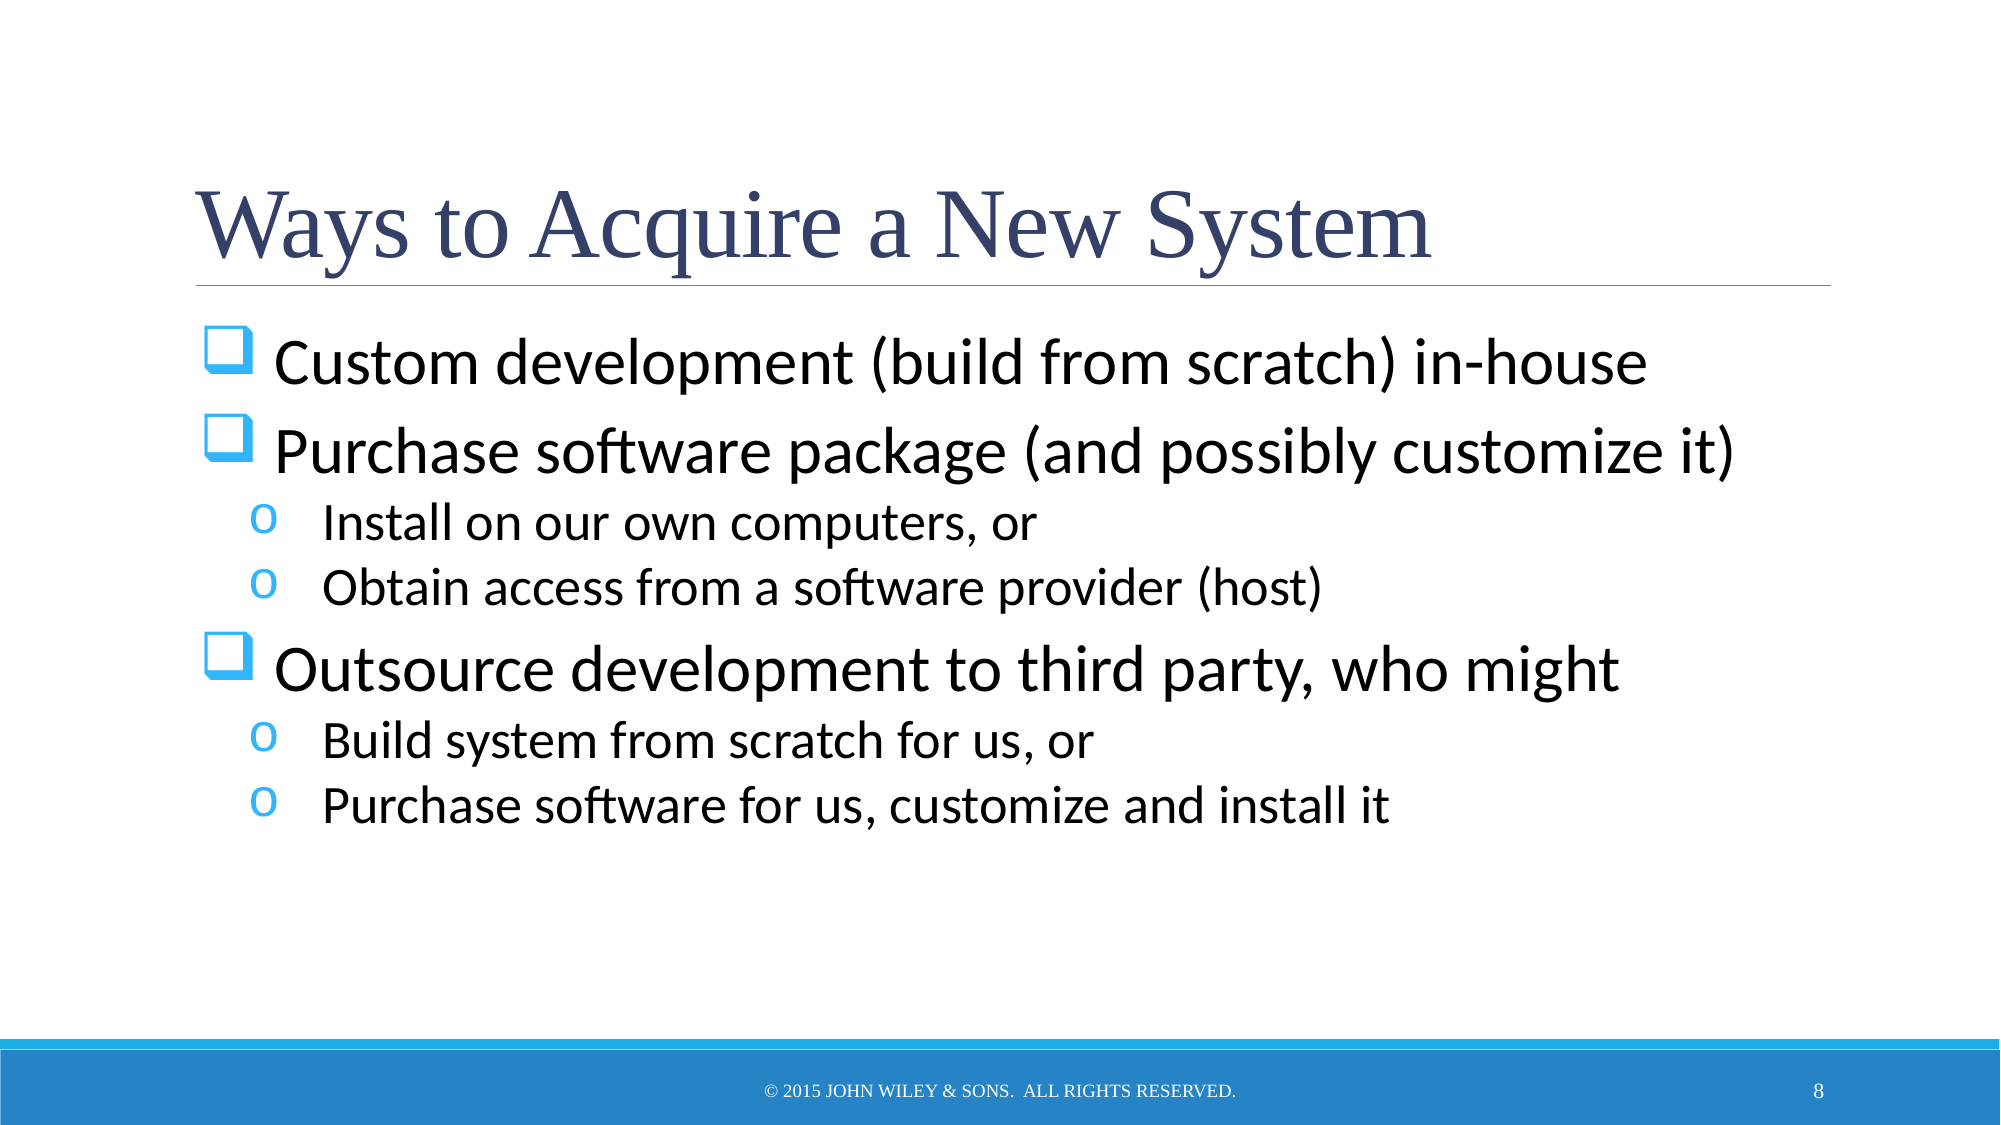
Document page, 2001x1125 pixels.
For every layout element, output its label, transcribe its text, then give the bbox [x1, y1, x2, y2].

title Ways to Acquire a New System [180, 47, 1830, 285]
slide_number 8 [1624, 1059, 1840, 1120]
footer © 2015 John Wiley & Sons. All Rights Reserved. [604, 1059, 1396, 1120]
list Custom development (build from scratch) in-house Purchase software package (and possibly customize it) Install on our own computers, or Obtain access from a software provider (host) Outsource development to third party, who might Build system from scratch for us, or Purchase software for us, customize and install it [180, 302, 1830, 963]
